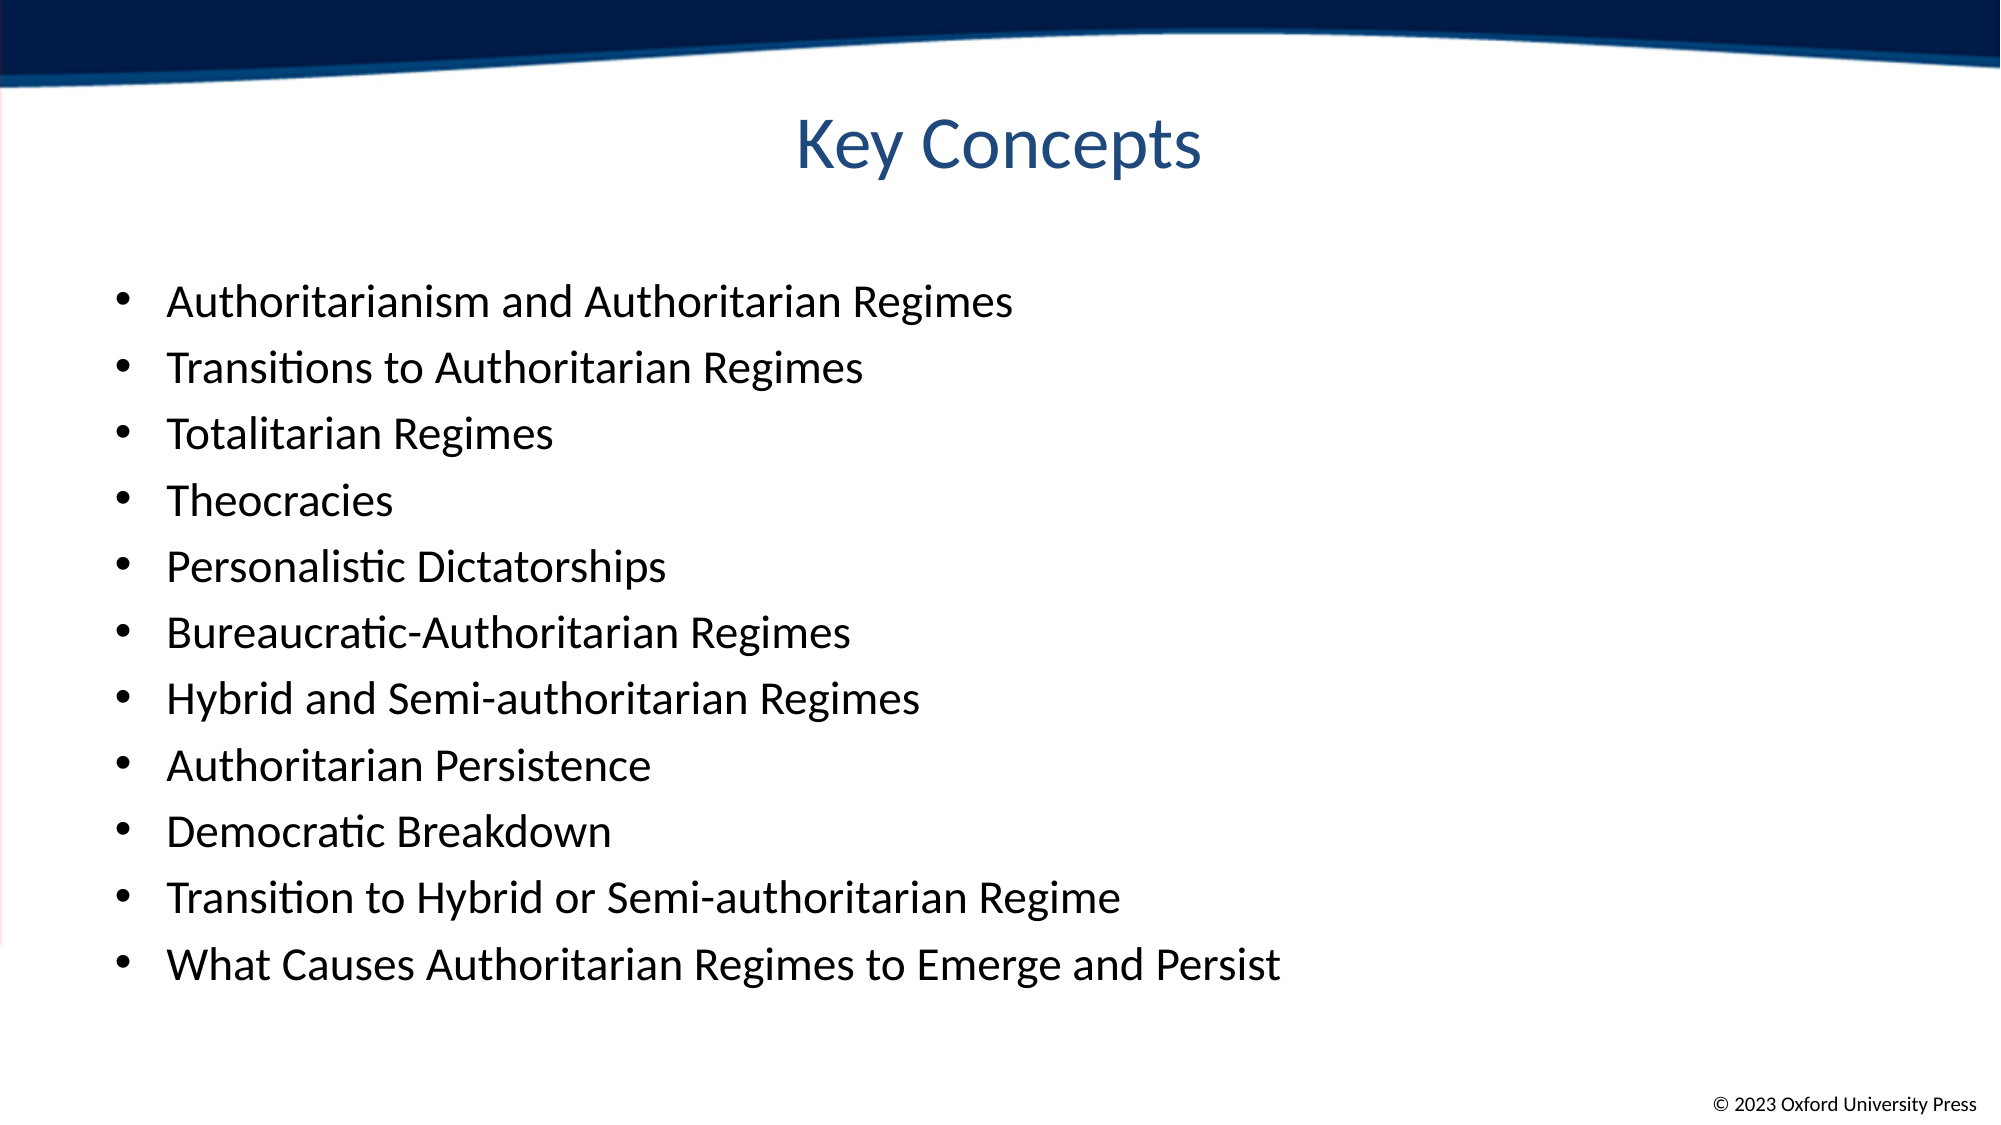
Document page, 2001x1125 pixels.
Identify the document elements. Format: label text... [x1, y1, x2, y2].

title Key Concepts [99, 45, 1900, 233]
picture [0, 0, 2000, 1125]
list Authoritarianism and Authoritarian Regimes Transitions to Authoritarian Regimes Totalitarian Regimes Theocracies Personalistic Dictatorships Bureaucratic-Authoritarian Regimes Hybrid and Semi-authoritarian Regimes Authoritarian Persistence Democratic Breakdown Transition to Hybrid or Semi-authoritarian Regime What Causes Authoritarian Regimes to Emerge and Persist [99, 262, 1900, 1005]
